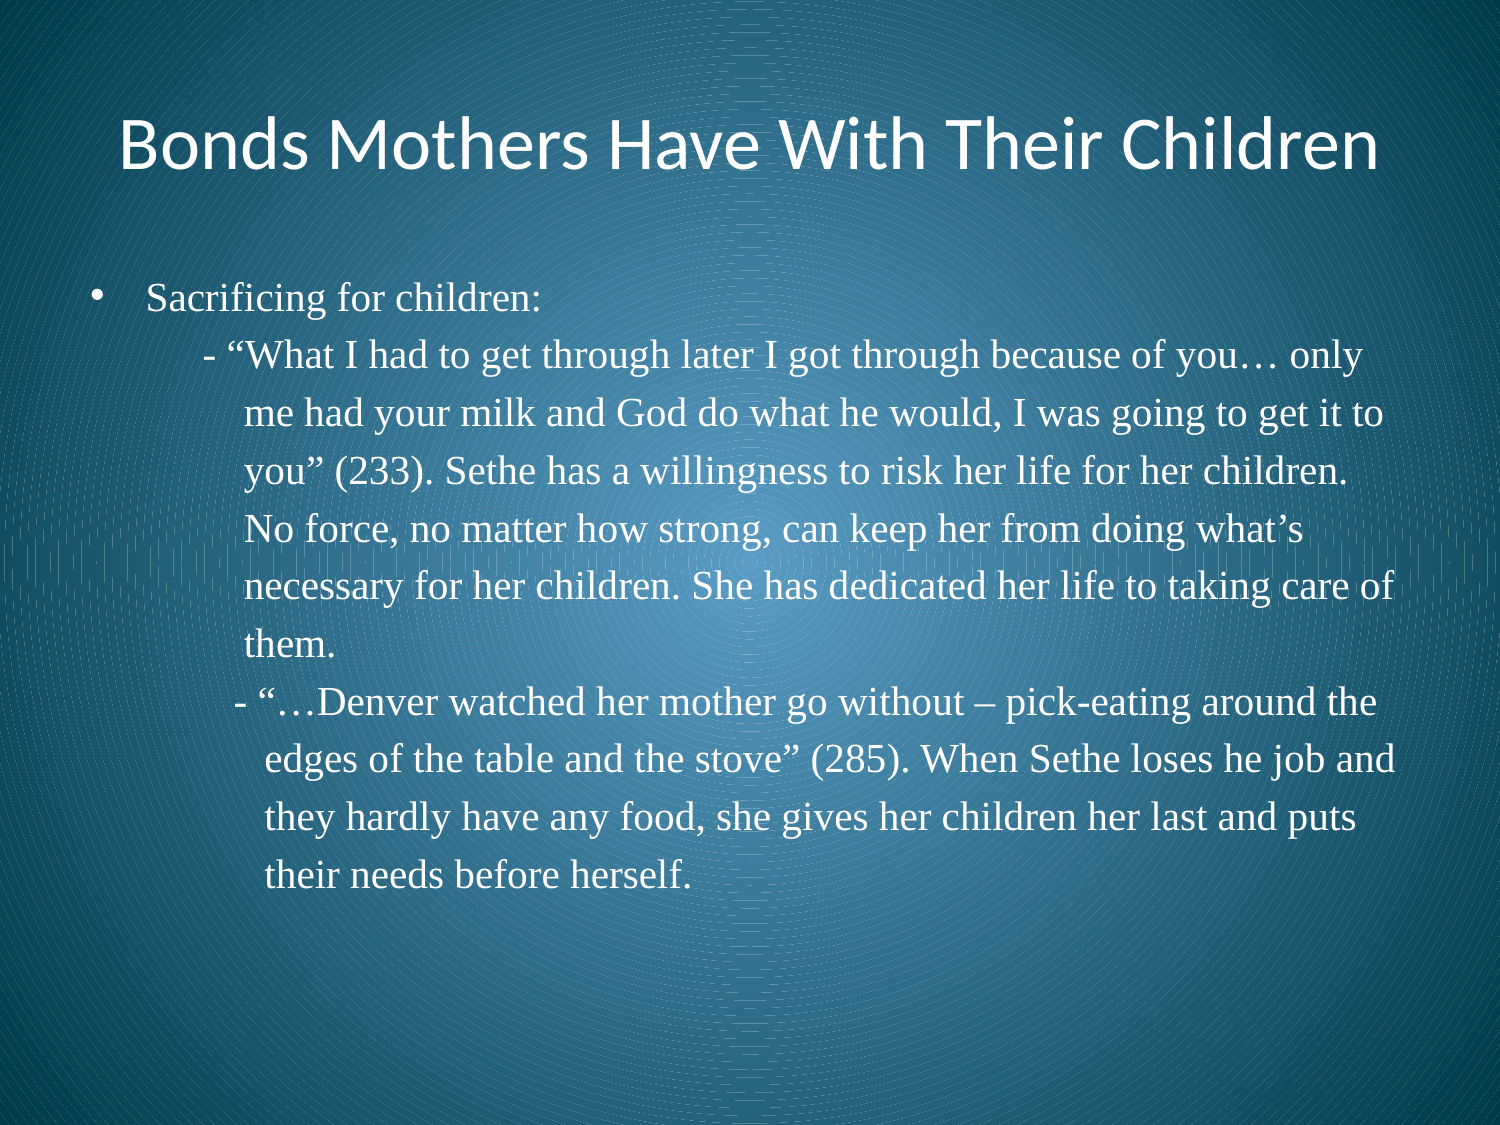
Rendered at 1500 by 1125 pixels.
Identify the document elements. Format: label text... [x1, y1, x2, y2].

list Sacrificing for children: - “What I had to get through later I got through because of you… only me had your milk and God do what he would, I was going to get it to you” (233). Sethe has a willingness to risk her life for her children. No force, no matter how strong, can keep her from doing what’s necessary for her children. She has dedicated her life to taking care of them. - “…Denver watched her mother go without – pick-eating around the edges of the table and the stove” (285). When Sethe loses he job and they hardly have any food, she gives her children her last and puts their needs before herself. [75, 262, 1425, 1005]
title Bonds Mothers Have With Their Children [75, 45, 1425, 233]
